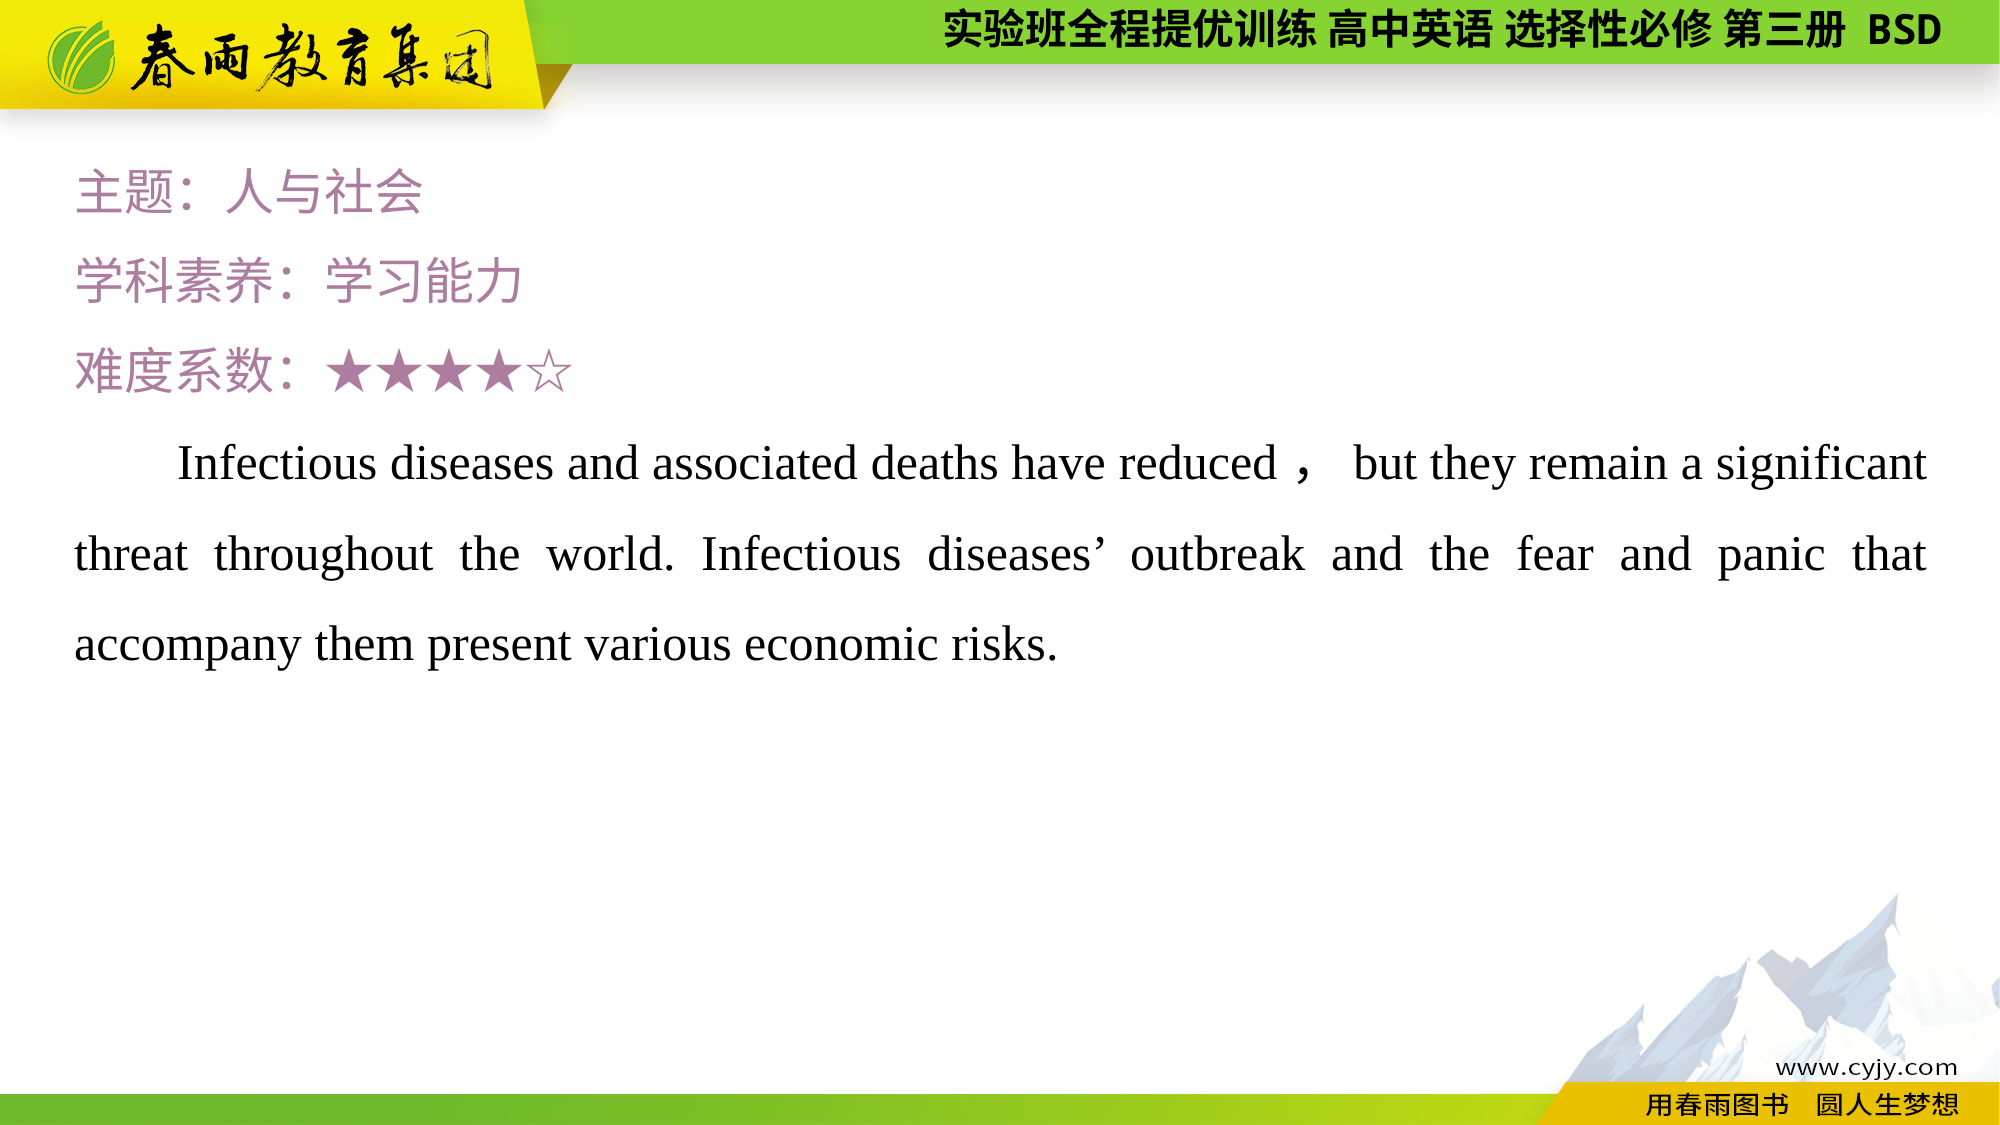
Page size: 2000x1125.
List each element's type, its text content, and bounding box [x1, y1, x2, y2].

picture [0, 0, 2000, 1125]
list 主题：人与社会 学科素养：学习能力 难度系数：★★★★☆ Infectious diseases and associated deaths have reduced，but they remain a significant threat throughout the world. Infectious diseases’ outbreak and the fear and panic that accompany them present various economic risks. [59, 122, 1944, 672]
